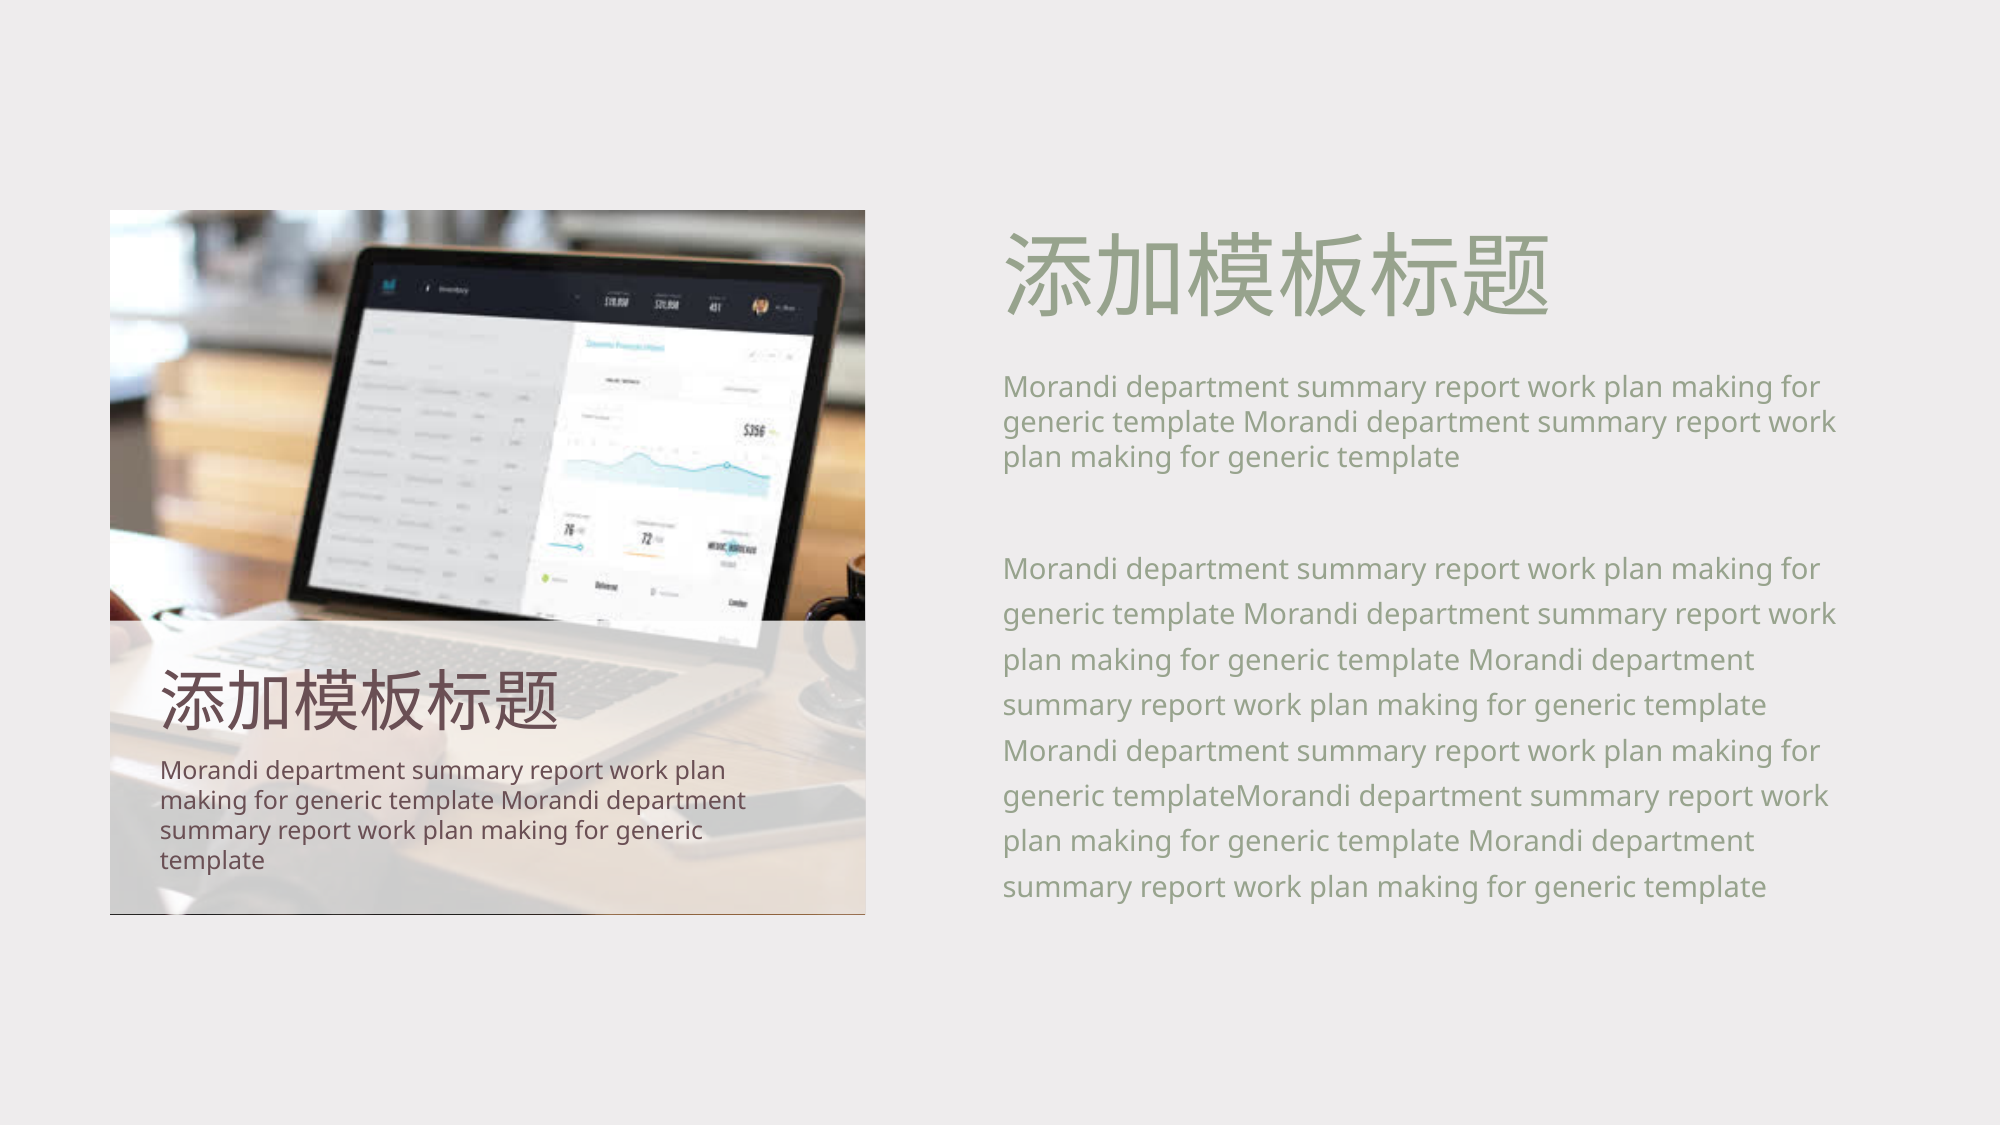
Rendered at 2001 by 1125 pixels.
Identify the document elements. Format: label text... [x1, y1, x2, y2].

text_box Morandi department summary report work plan making for generic template Morandi department summary report work plan making for generic template Morandi department summary report work plan making for generic template Morandi department summary report work plan making for generic templateMorandi department summary report work plan making for generic template Morandi department summary report work plan making for generic template [987, 532, 1899, 911]
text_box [145, 651, 807, 884]
text_box Morandi department summary report work plan making for generic template Morandi department summary report work plan making for generic template [987, 361, 1899, 481]
text_box 添加模板标题 [987, 210, 1626, 336]
picture [109, 210, 866, 915]
